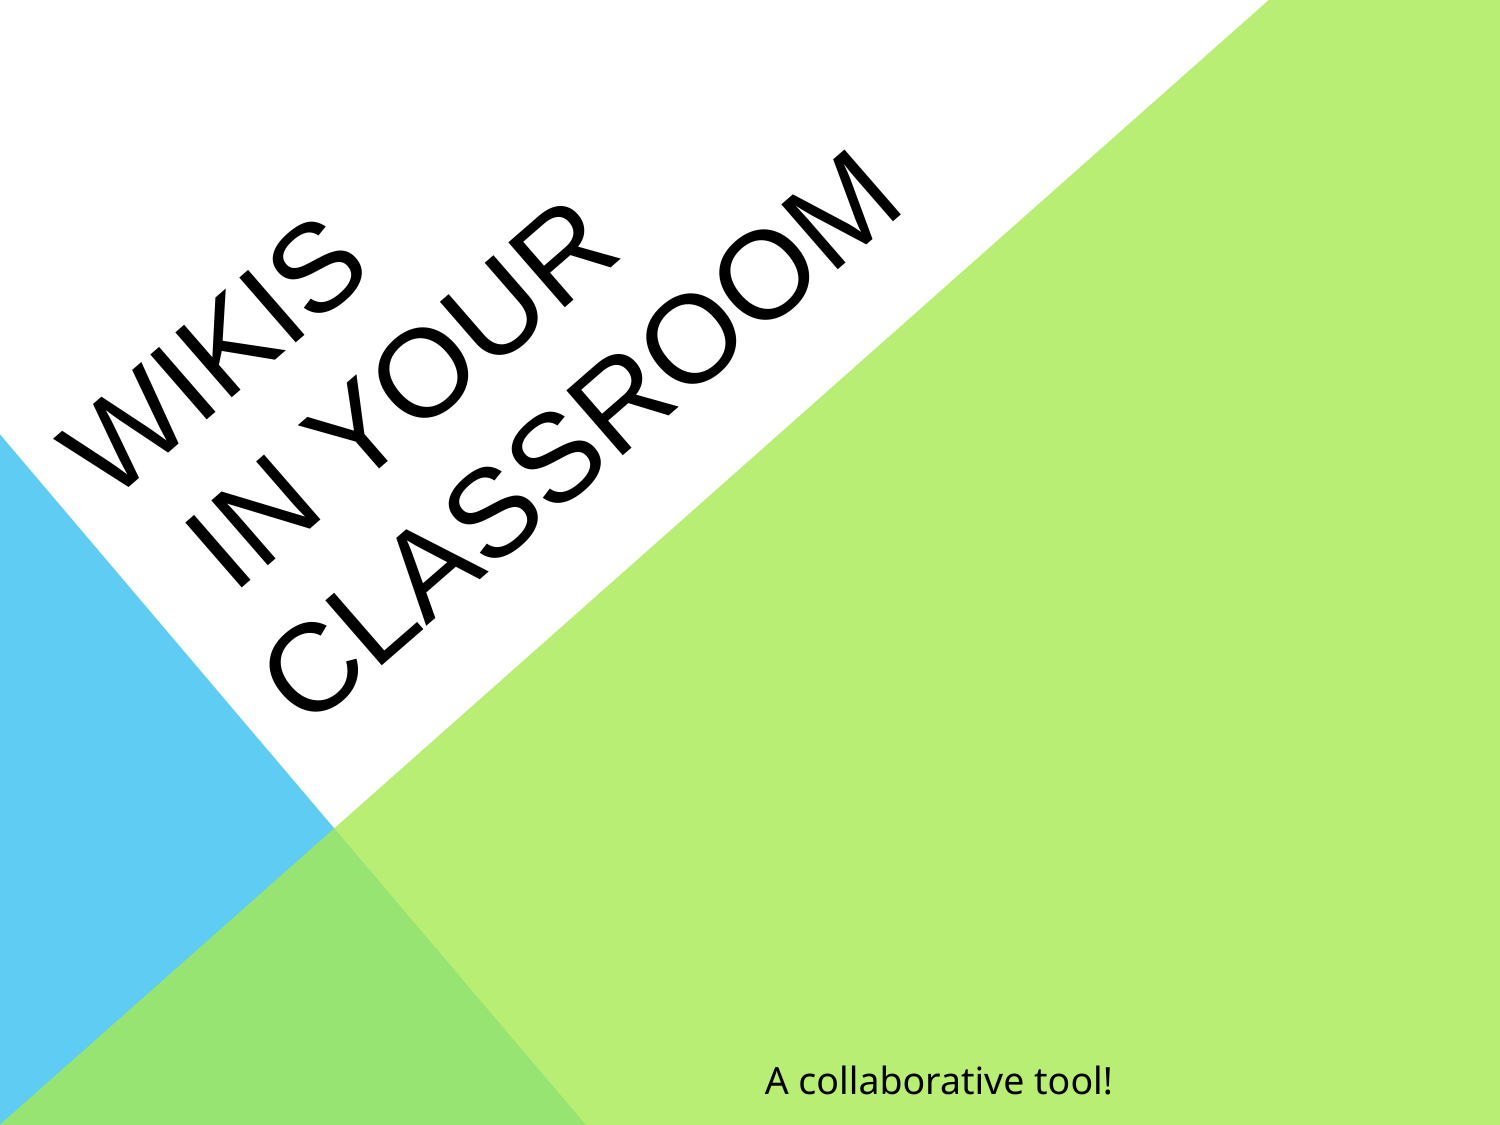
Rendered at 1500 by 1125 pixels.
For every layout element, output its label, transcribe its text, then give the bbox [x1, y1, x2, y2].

title Wikis in your Classroom [182, 4, 1012, 762]
text_box A collaborative tool! [750, 1049, 1388, 1110]
